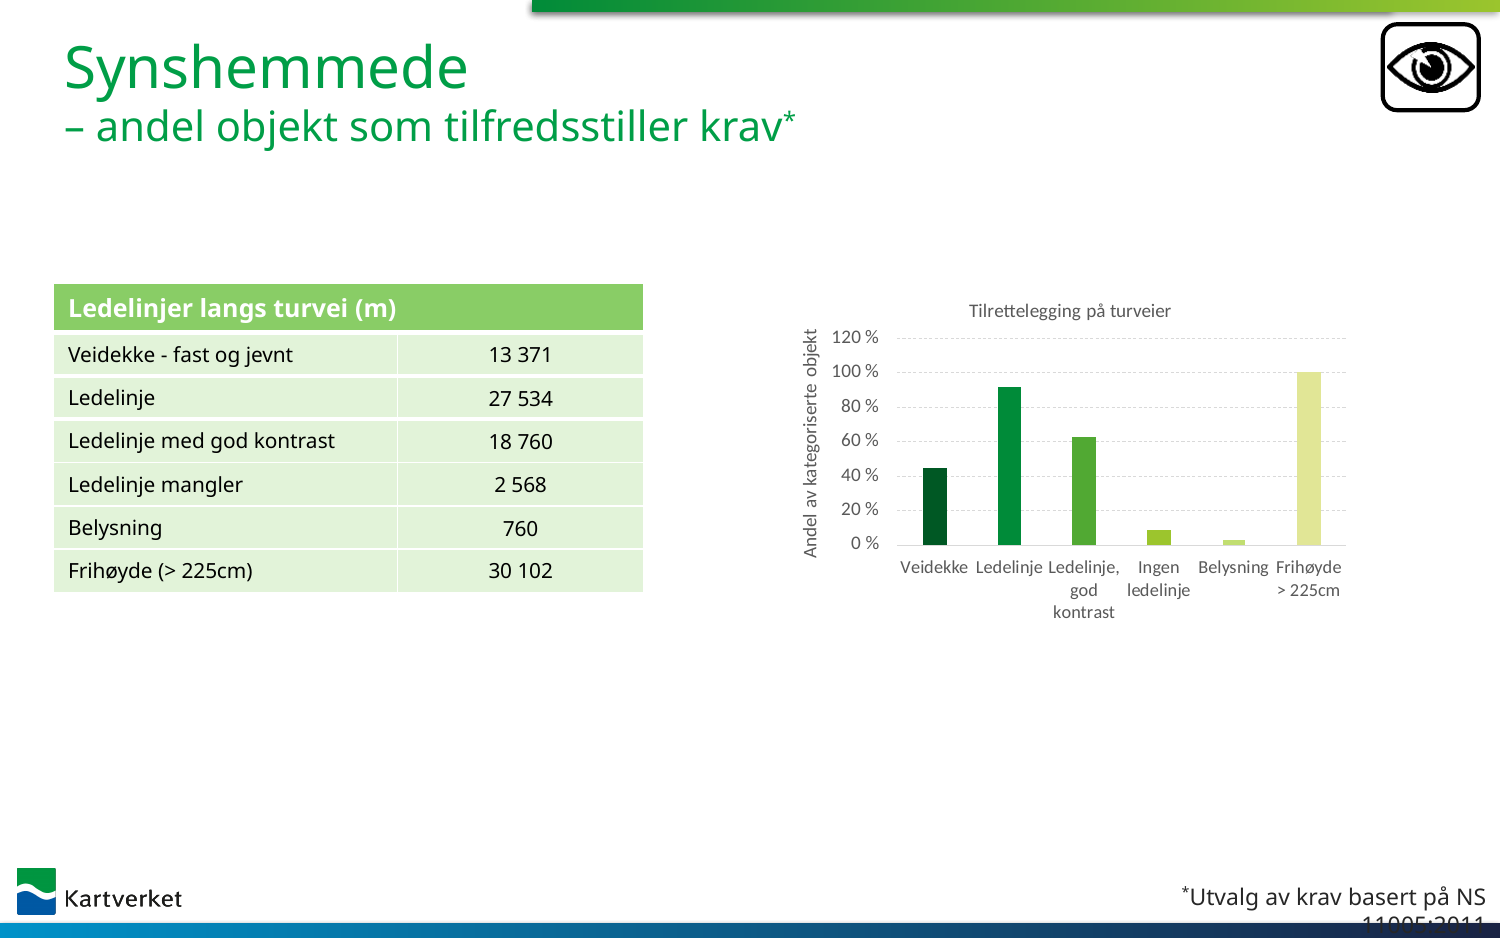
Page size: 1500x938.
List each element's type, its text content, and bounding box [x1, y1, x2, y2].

table_cell 760 [398, 507, 643, 548]
table_cell Veidekke - fast og jevnt [54, 335, 397, 374]
table_cell Ledelinje med god kontrast [54, 421, 397, 462]
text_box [1382, 24, 1480, 111]
table_cell Frihøyde (> 225cm) [54, 550, 397, 592]
table_header Ledelinjer langs turvei (m) [54, 284, 643, 330]
picture [791, 291, 1349, 630]
table_cell Ledelinje [54, 378, 397, 417]
table_cell Ledelinje mangler [54, 463, 397, 505]
table_cell 30 102 [398, 550, 643, 592]
table_cell 2 568 [398, 463, 643, 505]
table_cell 27 534 [398, 378, 643, 417]
table_cell 18 760 [398, 421, 643, 462]
table_cell Belysning [54, 507, 397, 548]
text_box *Utvalg av krav basert på NS 11005:2011 [1068, 873, 1500, 938]
text_box Synshemmede – andel objekt som tilfredsstiller krav* [49, 24, 1431, 158]
table_cell 13 371 [398, 335, 643, 374]
